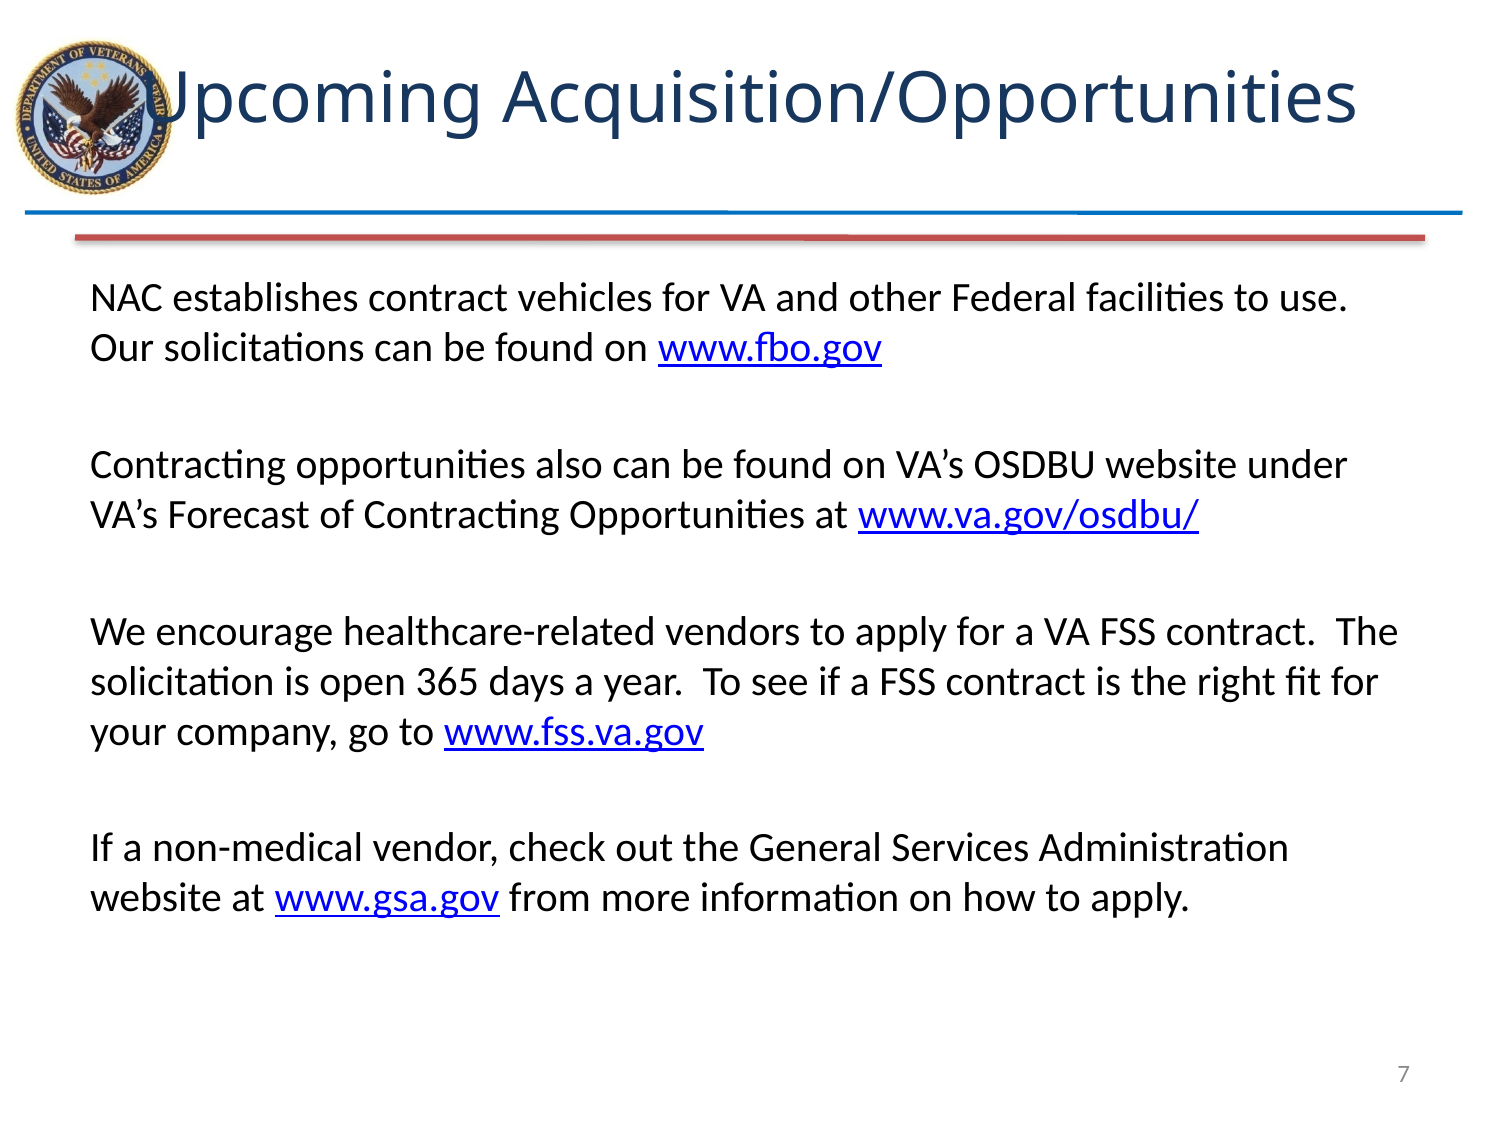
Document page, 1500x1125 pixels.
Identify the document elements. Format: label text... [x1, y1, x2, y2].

slide_number 7 [1074, 1042, 1425, 1103]
list NAC establishes contract vehicles for VA and other Federal facilities to use. Our solicitations can be found on www.fbo.gov Contracting opportunities also can be found on VA’s OSDBU website under VA’s Forecast of Contracting Opportunities at www.va.gov/osdbu/ We encourage healthcare-related vendors to apply for a VA FSS contract. The solicitation is open 365 days a year. To see if a FSS contract is the right fit for your company, go to www.fss.va.gov If a non-medical vendor, check out the General Services Administration website at www.gsa.gov from more information on how to apply. [74, 262, 1426, 1006]
title Upcoming Acquisition/Opportunities [74, 0, 1426, 188]
picture [12, 37, 176, 201]
